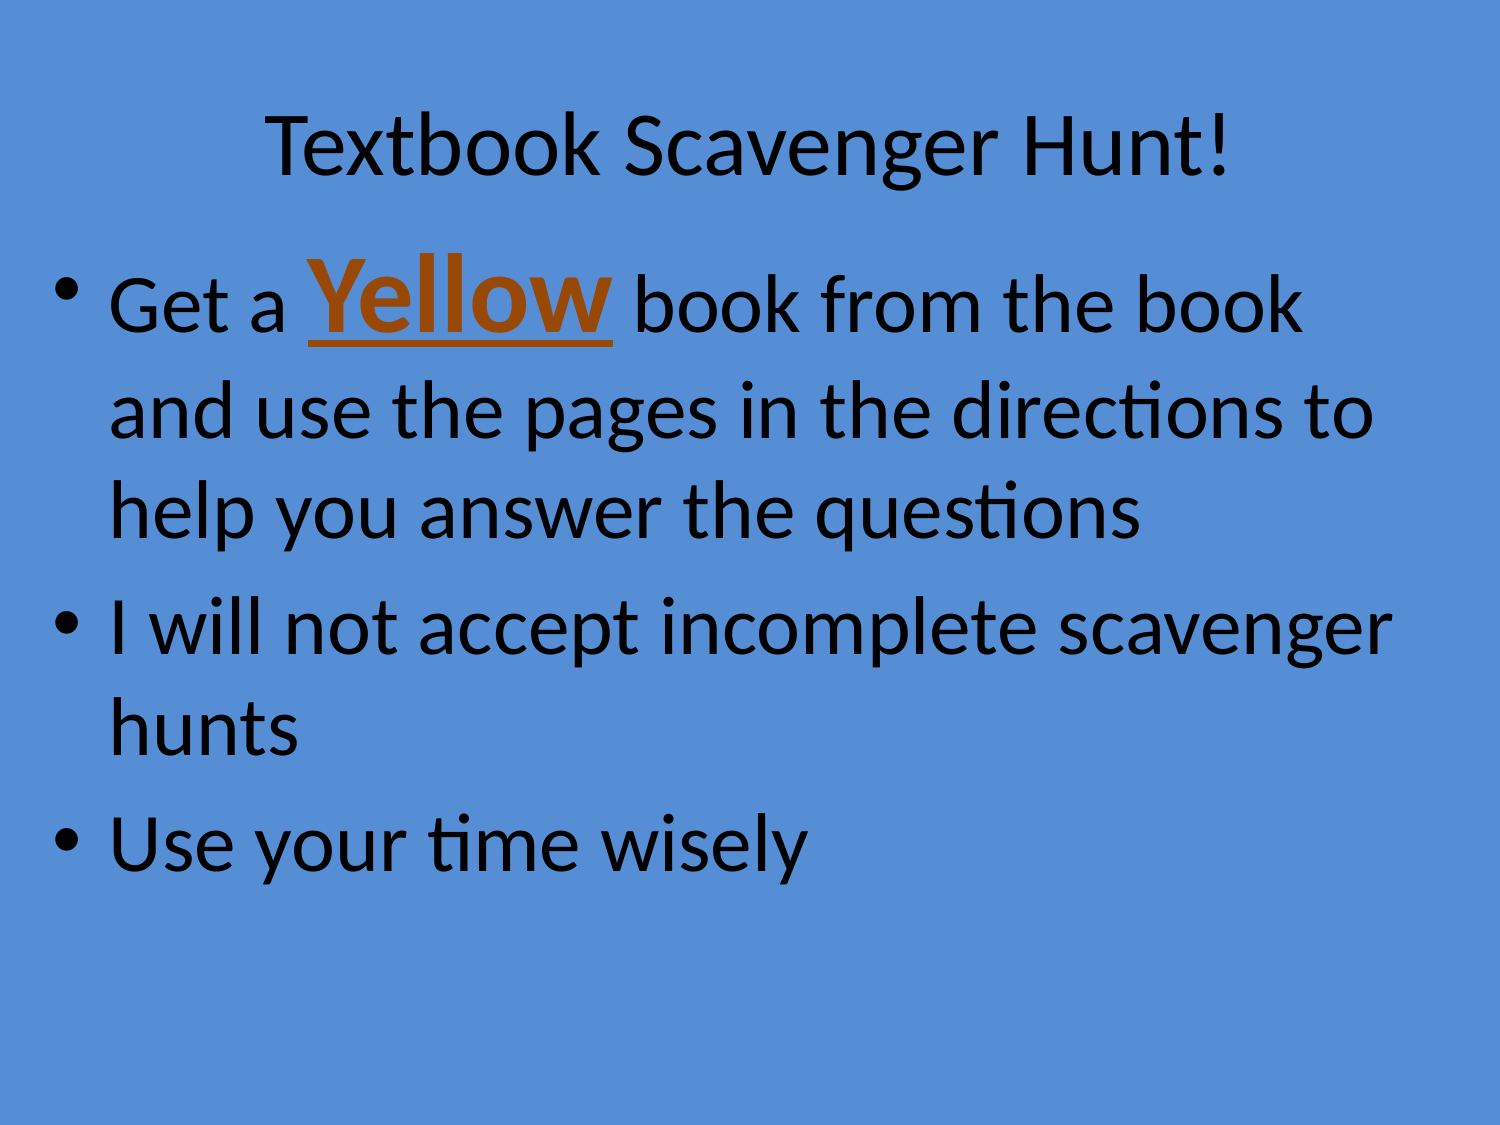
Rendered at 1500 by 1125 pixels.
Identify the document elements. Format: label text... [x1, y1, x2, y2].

title Textbook Scavenger Hunt! [75, 45, 1425, 212]
list Get a Yellow book from the book and use the pages in the directions to help you answer the questions I will not accept incomplete scavenger hunts Use your time wisely [37, 212, 1463, 1038]
